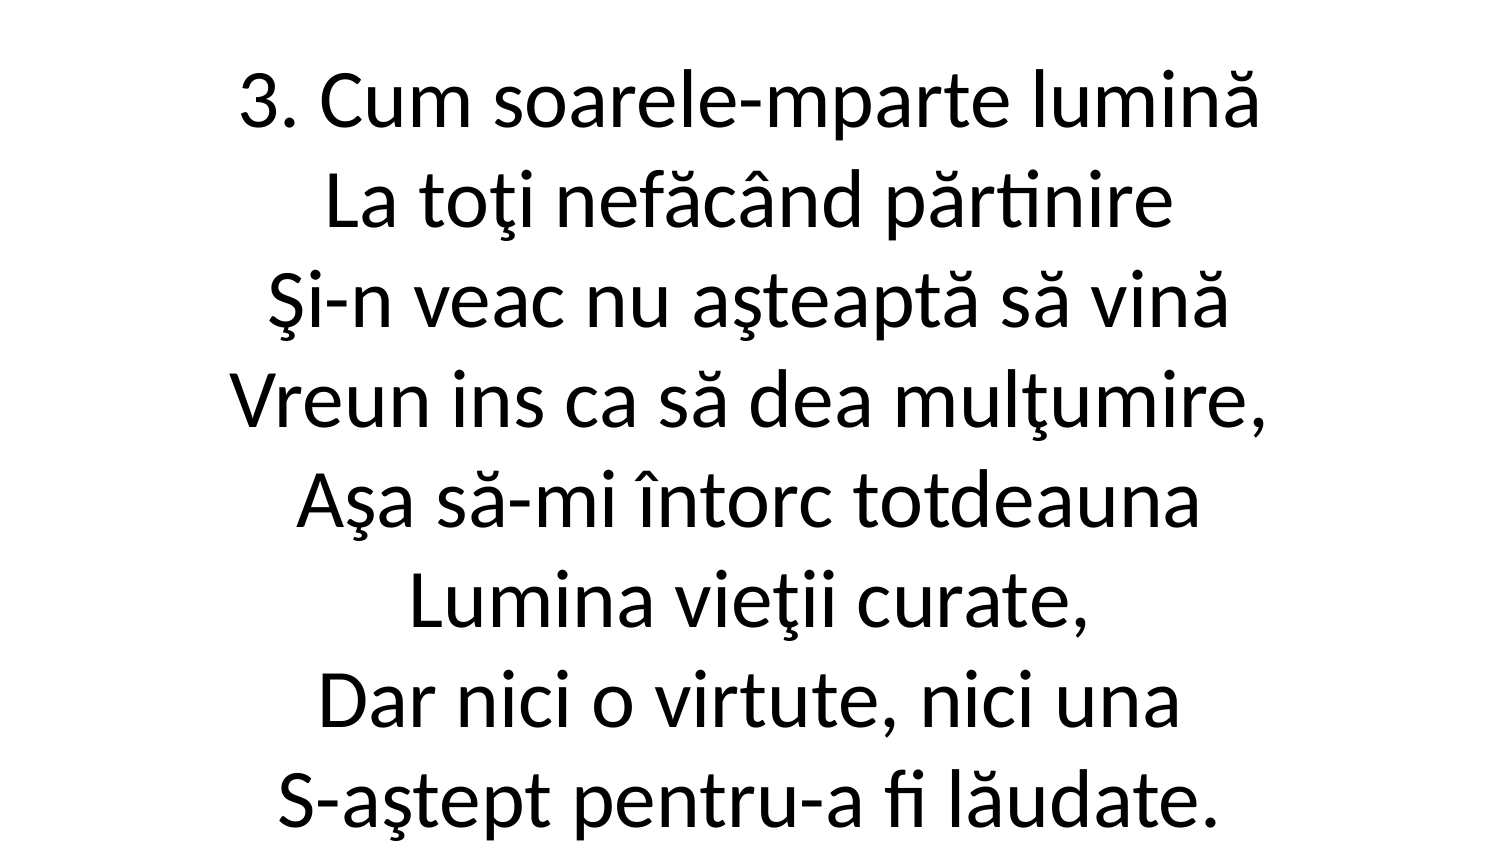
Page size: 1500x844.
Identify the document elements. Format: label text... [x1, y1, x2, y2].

text_box 3. Cum soarele-mparte lumină La toţi nefăcând părtinire Şi-n veac nu aşteaptă să vină Vreun ins ca să dea mulţumire, Aşa să-mi întorc totdeauna Lumina vieţii curate, Dar nici o virtute, nici una S-aştept pentru-a fi lăudate. [214, 0, 1285, 844]
